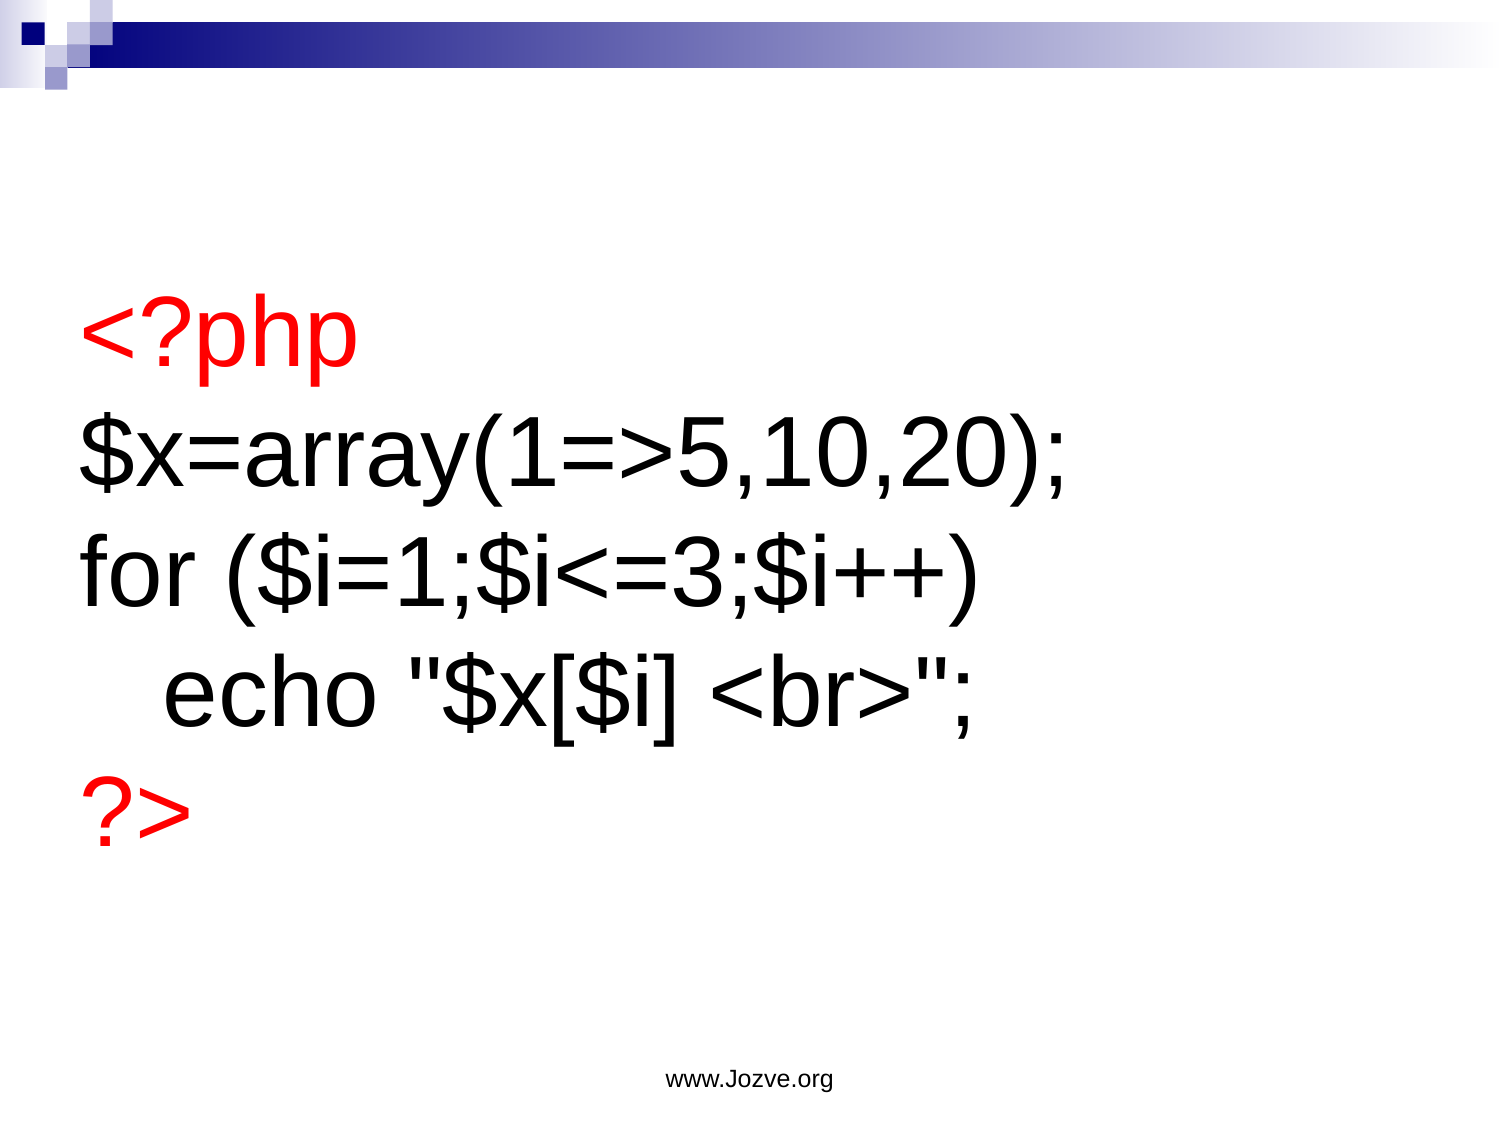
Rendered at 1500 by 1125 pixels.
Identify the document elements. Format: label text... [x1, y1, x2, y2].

title <?php $x=array(1=>5,10,20); for ($i=1;$i<=3;$i++) echo "$x[$i] <br>"; ?> [64, 74, 1426, 1059]
footer www.Jozve.org [512, 1024, 988, 1101]
